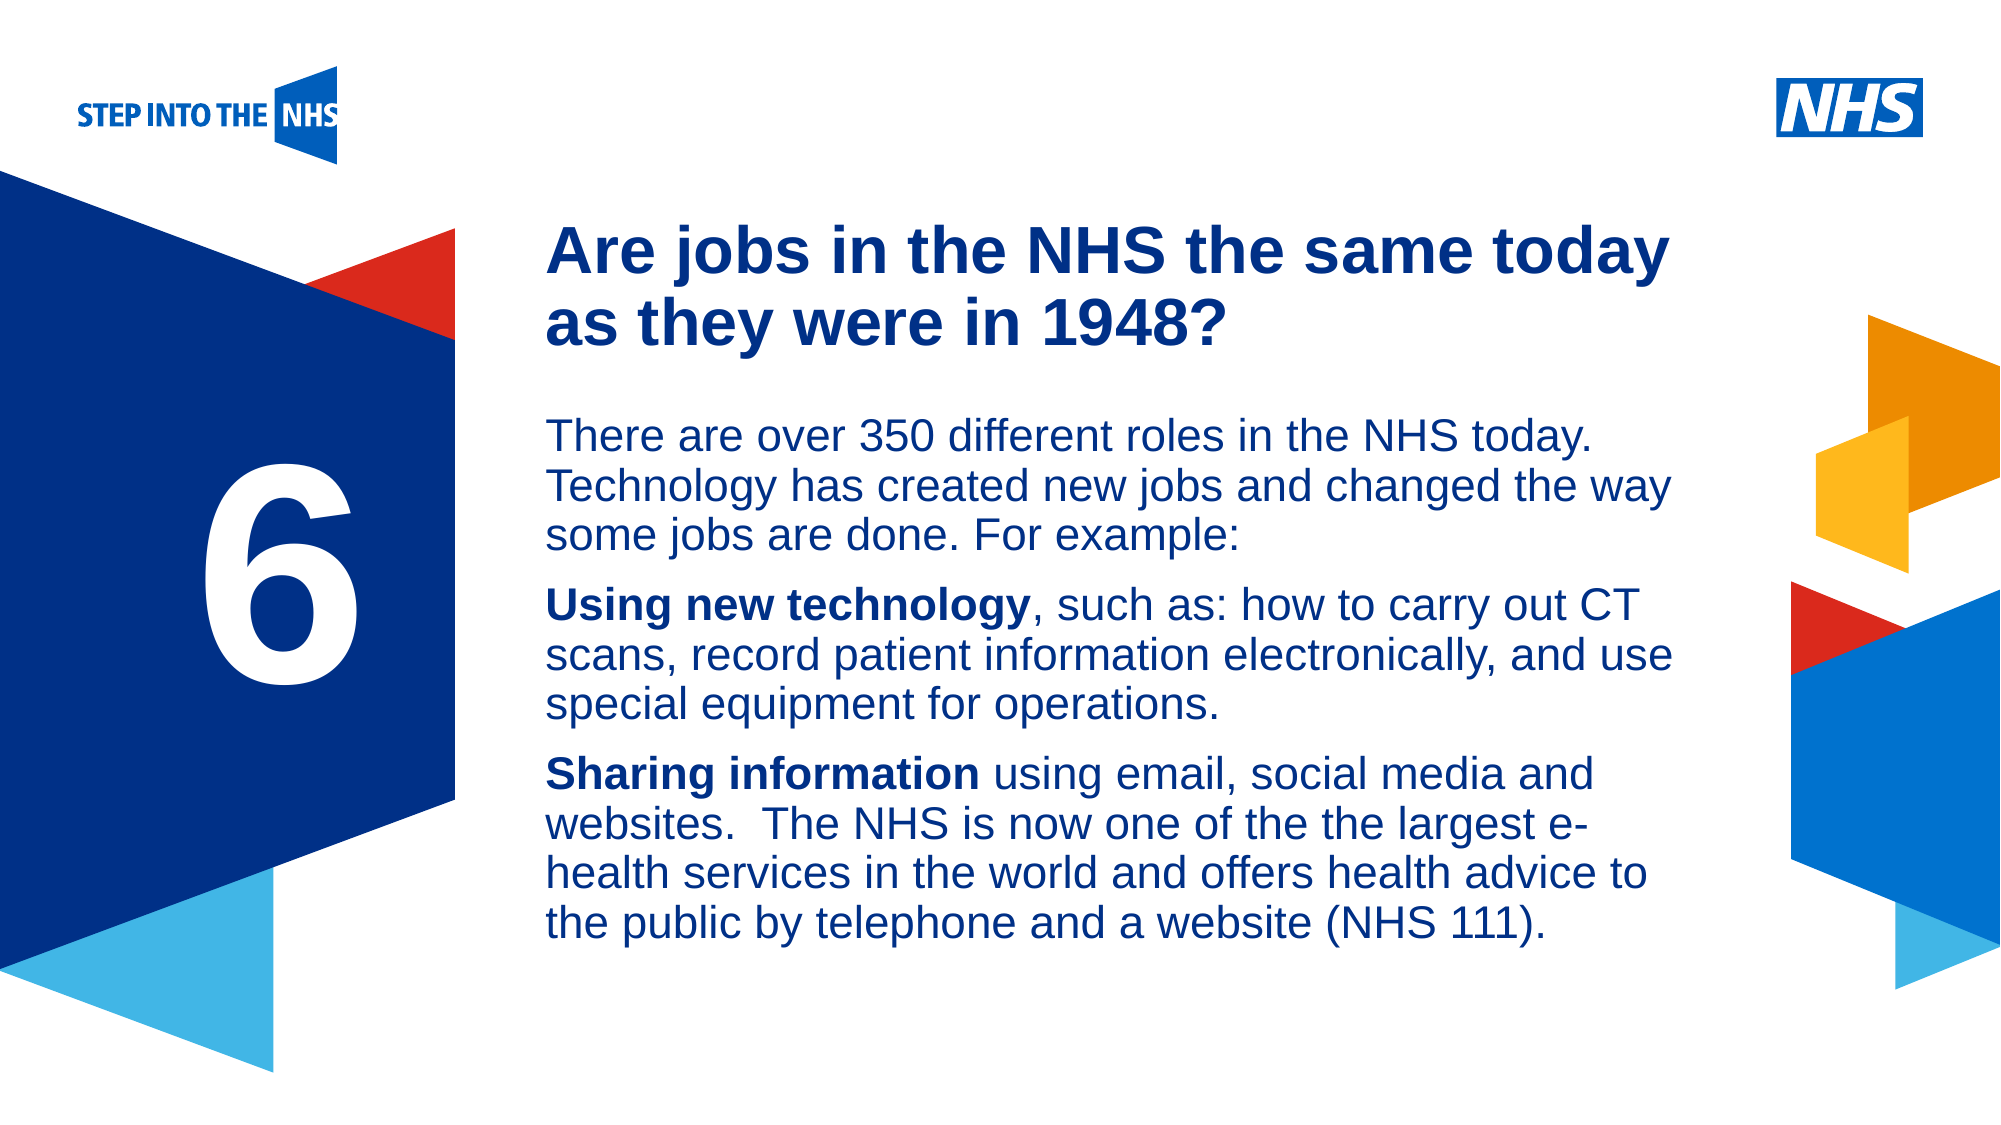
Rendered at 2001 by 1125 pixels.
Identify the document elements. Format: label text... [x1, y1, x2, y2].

text_box 6 [194, 412, 401, 713]
list There are over 350 different roles in the NHS today. Technology has created new jobs and changed the way some jobs are done. For example: Using new technology, such as: how to carry out CT scans, record patient information electronically, and use special equipment for operations. Sharing information using email, social media and websites. The NHS is now one of the the largest e-health services in the world and offers health advice to the public by telephone and a website (NHS 111). [545, 412, 1680, 937]
title Are jobs in the NHS the same today as they were in 1948? [545, 216, 1702, 307]
